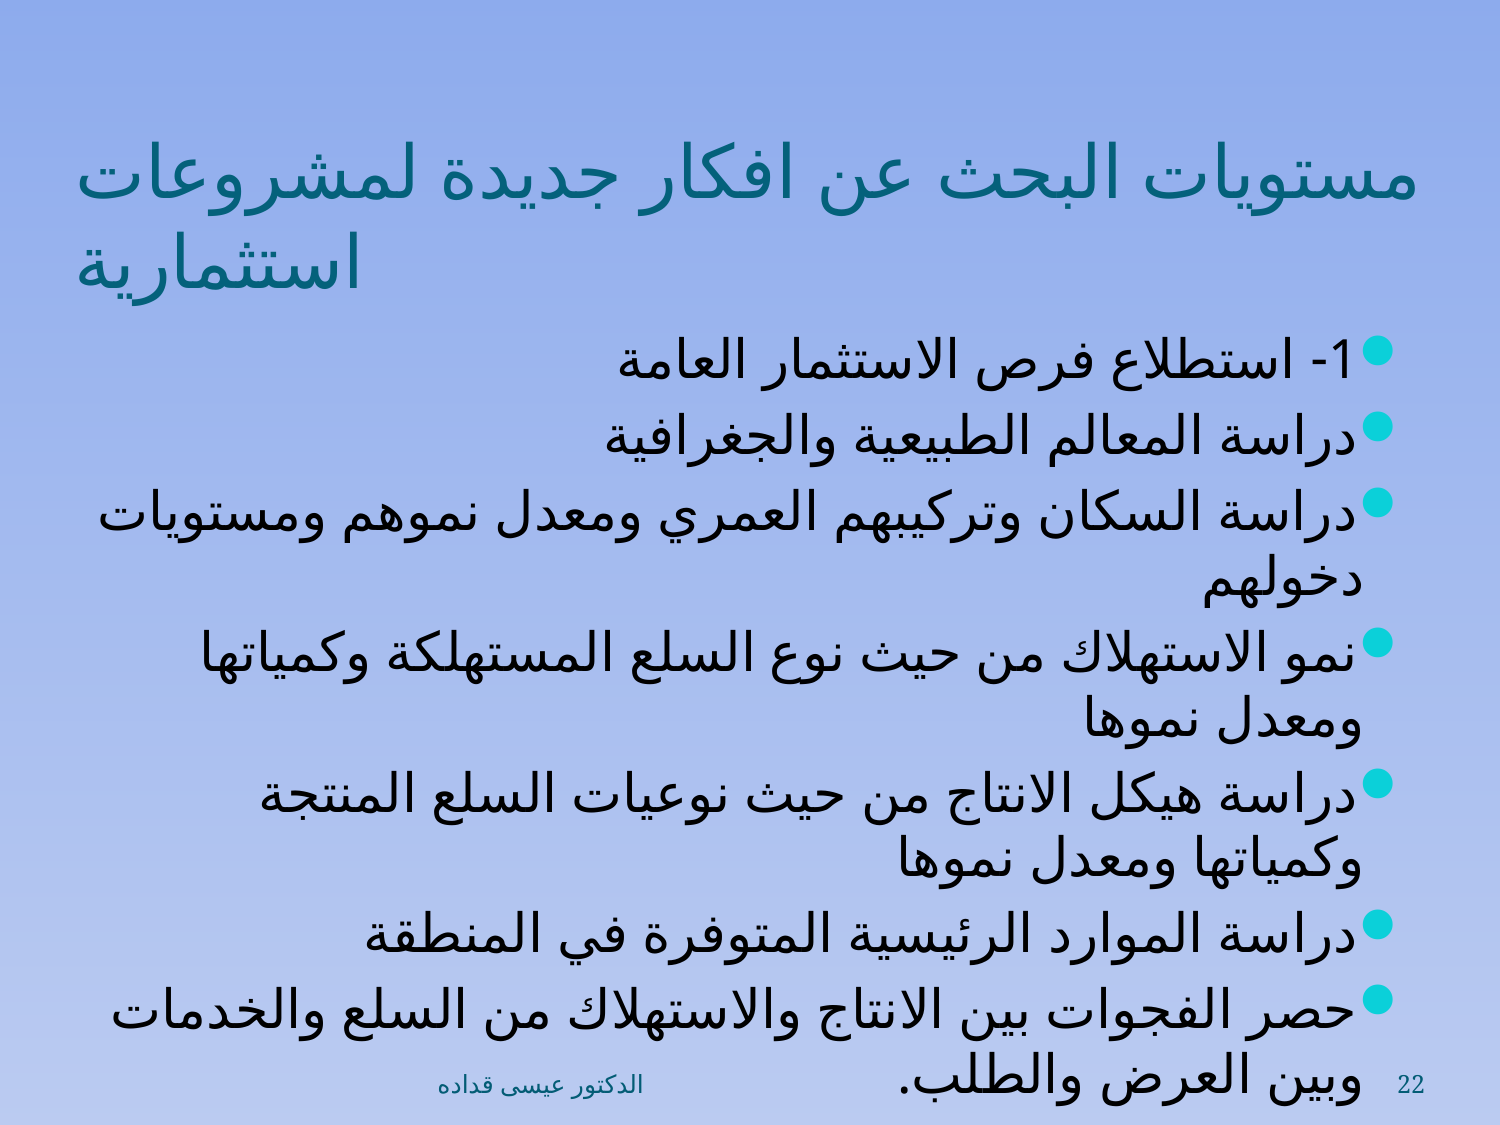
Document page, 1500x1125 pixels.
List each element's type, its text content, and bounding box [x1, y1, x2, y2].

list 1- استطلاع فرص الاستثمار العامة دراسة المعالم الطبيعية والجغرافية دراسة السكان وتركيبهم العمري ومعدل نموهم ومستويات دخولهم نمو الاستهلاك من حيث نوع السلع المستهلكة وكمياتها ومعدل نموها دراسة هيكل الانتاج من حيث نوعيات السلع المنتجة وكمياتها ومعدل نموها دراسة الموارد الرئيسية المتوفرة في المنطقة حصر الفجوات بين الانتاج والاستهلاك من السلع والخدمات وبين العرض والطلب. [75, 317, 1425, 1038]
title مستويات البحث عن افكار جديدة لمشروعات استثمارية [75, 115, 1425, 303]
slide_number 22 [1299, 1042, 1425, 1103]
footer الدكتور عيسى قداده [437, 1042, 988, 1103]
